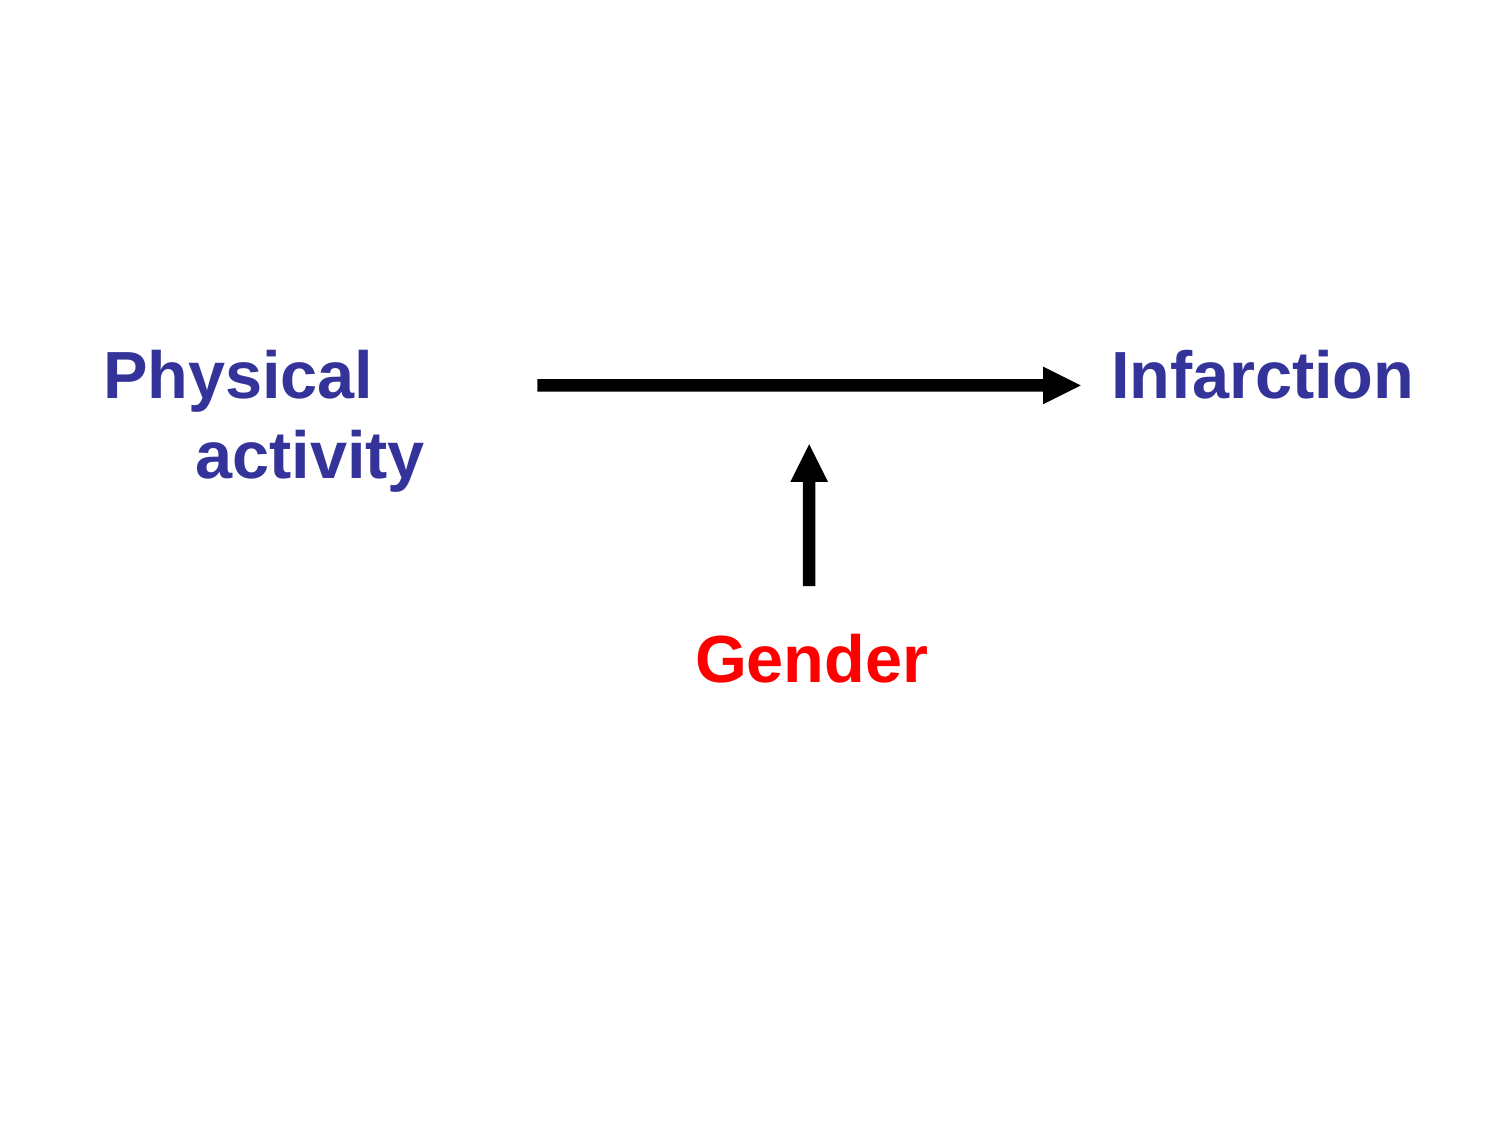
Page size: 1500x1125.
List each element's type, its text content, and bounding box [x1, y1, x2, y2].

text_box [537, 379, 1081, 392]
text_box [802, 444, 816, 587]
text_box Gender [680, 608, 944, 703]
text_box Physical Infarction activity [88, 324, 1483, 500]
